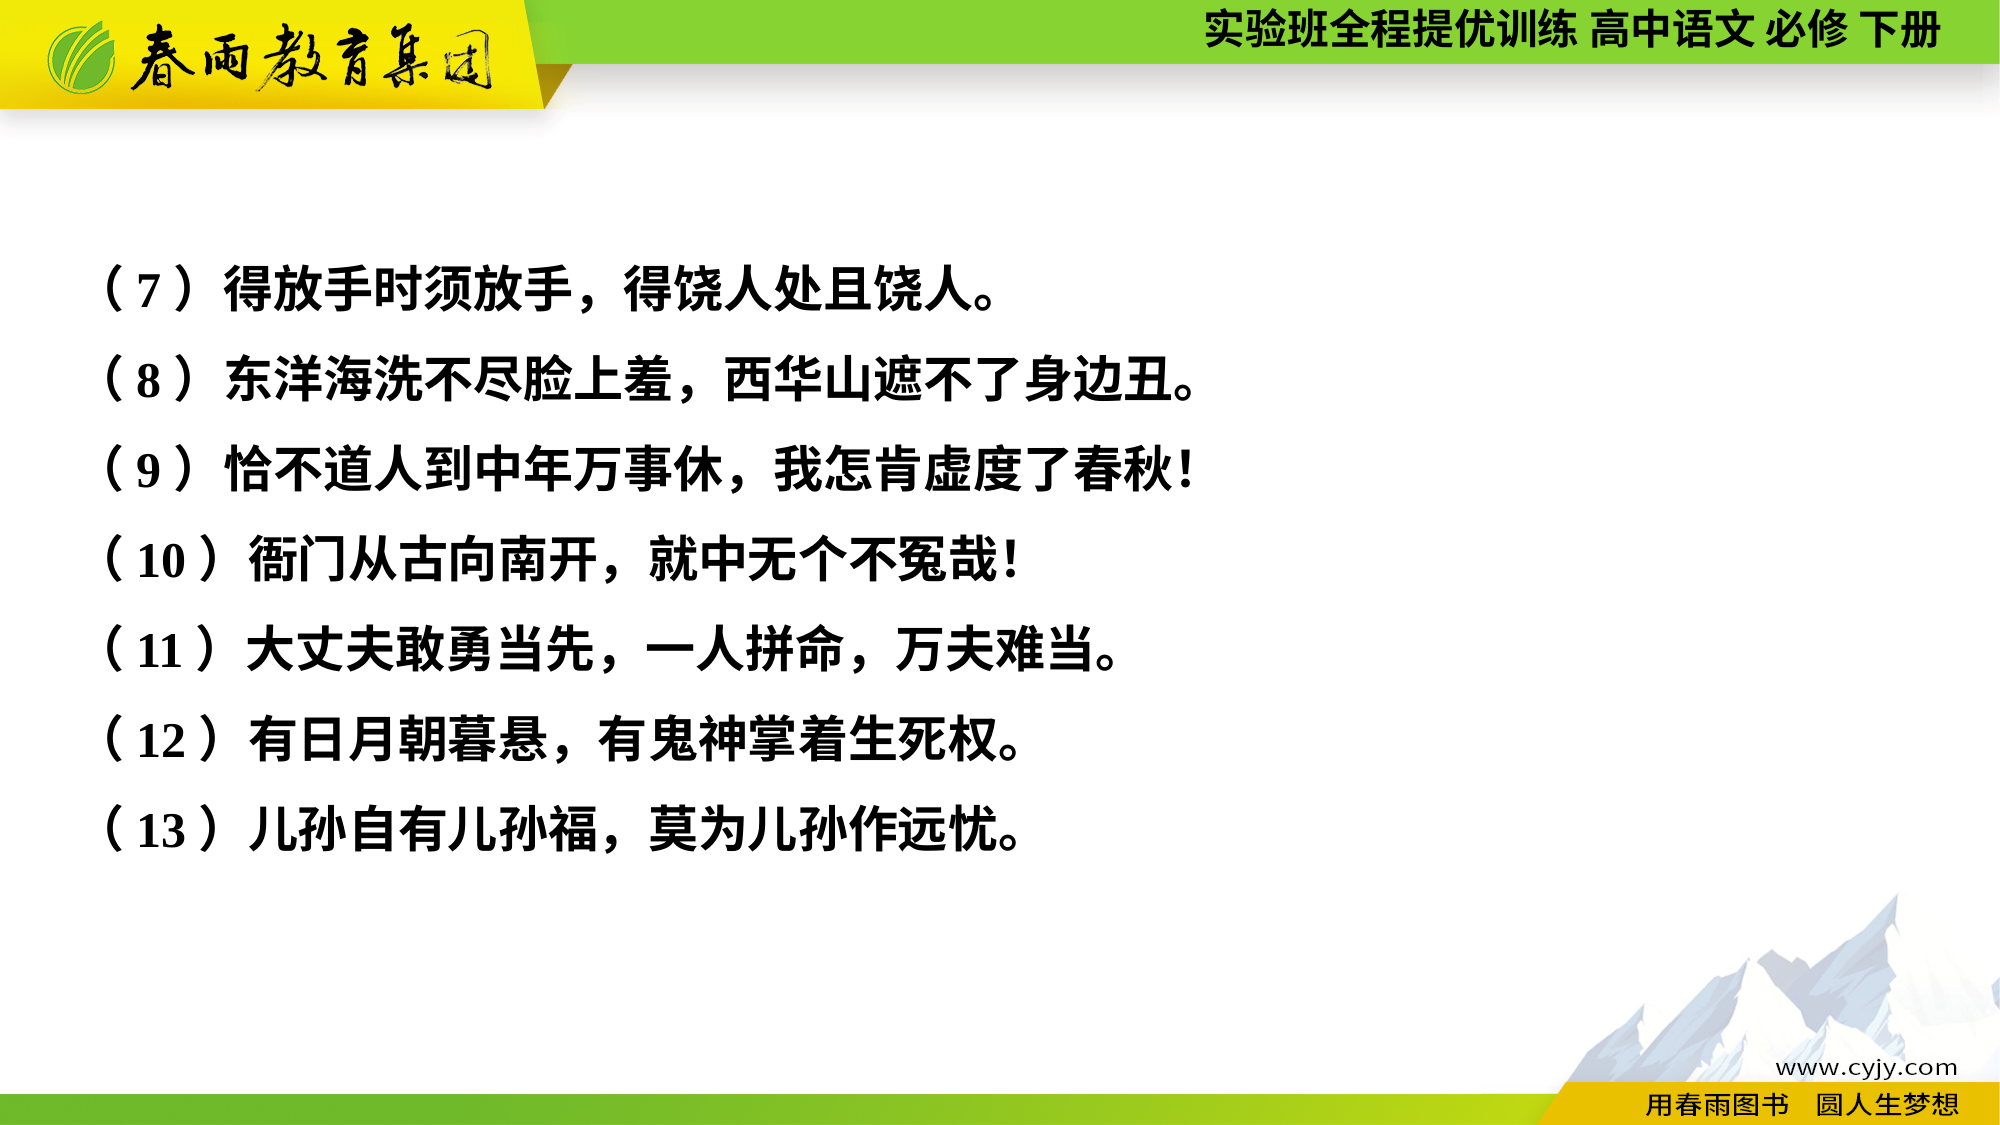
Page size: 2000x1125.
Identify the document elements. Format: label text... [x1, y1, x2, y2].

list （7）得放手时须放手，得饶人处且饶人。 （8）东洋海洗不尽脸上羞，西华山遮不了身边丑。 （9）恰不道人到中年万事休，我怎肯虚度了春秋！ （10）衙门从古向南开，就中无个不冤哉！ （11）大丈夫敢勇当先，一人拼命，万夫难当。 （12）有日月朝暮悬，有鬼神掌着生死权。 （13）儿孙自有儿孙福，莫为儿孙作远忧。 [59, 219, 1944, 872]
picture [0, 0, 2000, 1125]
